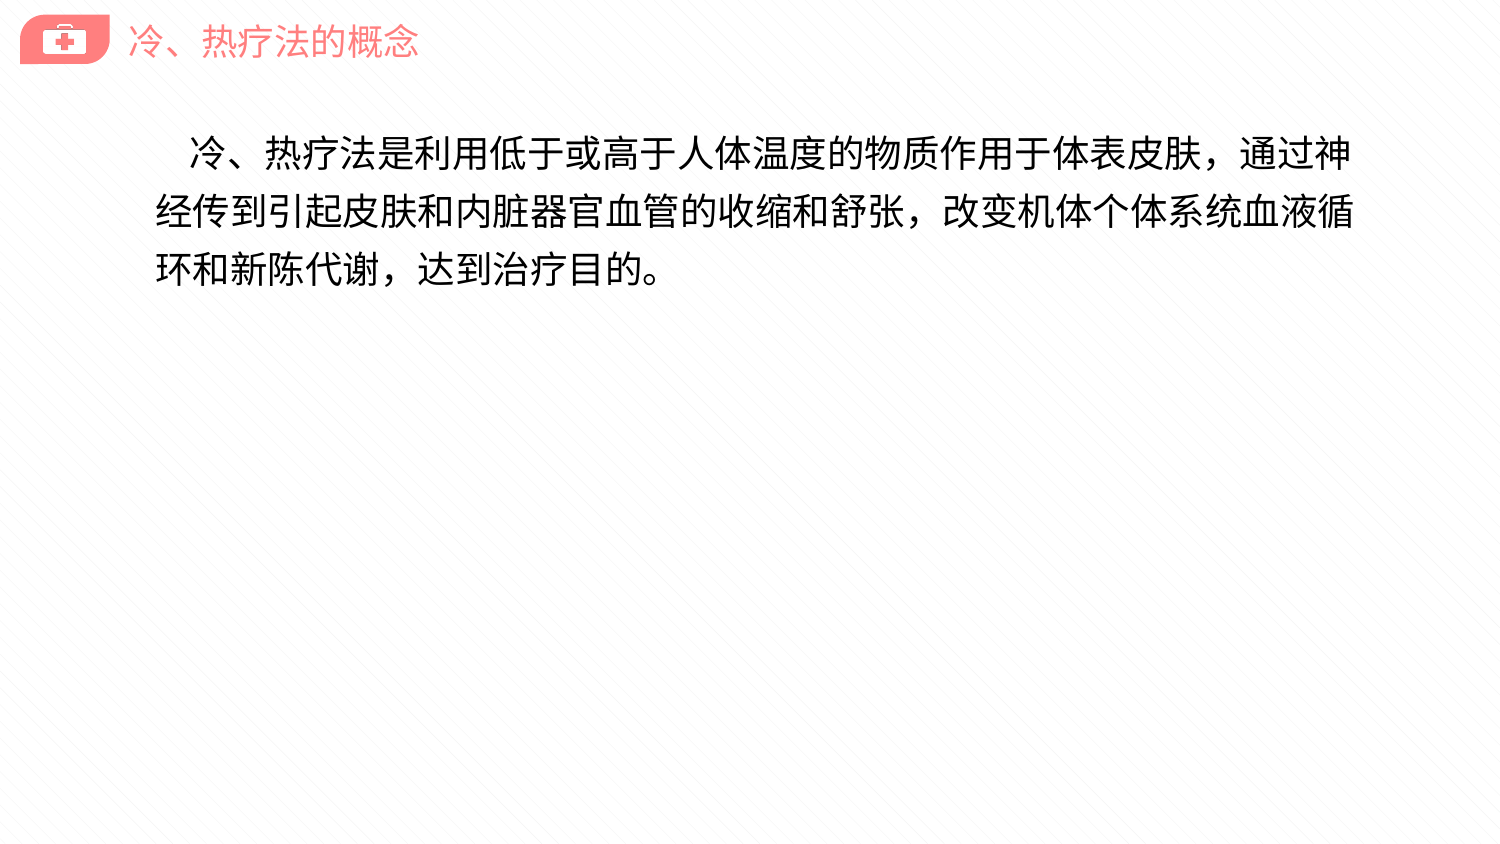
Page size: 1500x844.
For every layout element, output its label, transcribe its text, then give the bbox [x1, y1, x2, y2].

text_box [19, 11, 765, 72]
text_box 冷、热疗法是利用低于或高于人体温度的物质作用于体表皮肤，通过神经传到引起皮肤和内脏器官血管的收缩和舒张，改变机体个体系统血液循环和新陈代谢，达到治疗目的。 [138, 107, 1401, 522]
